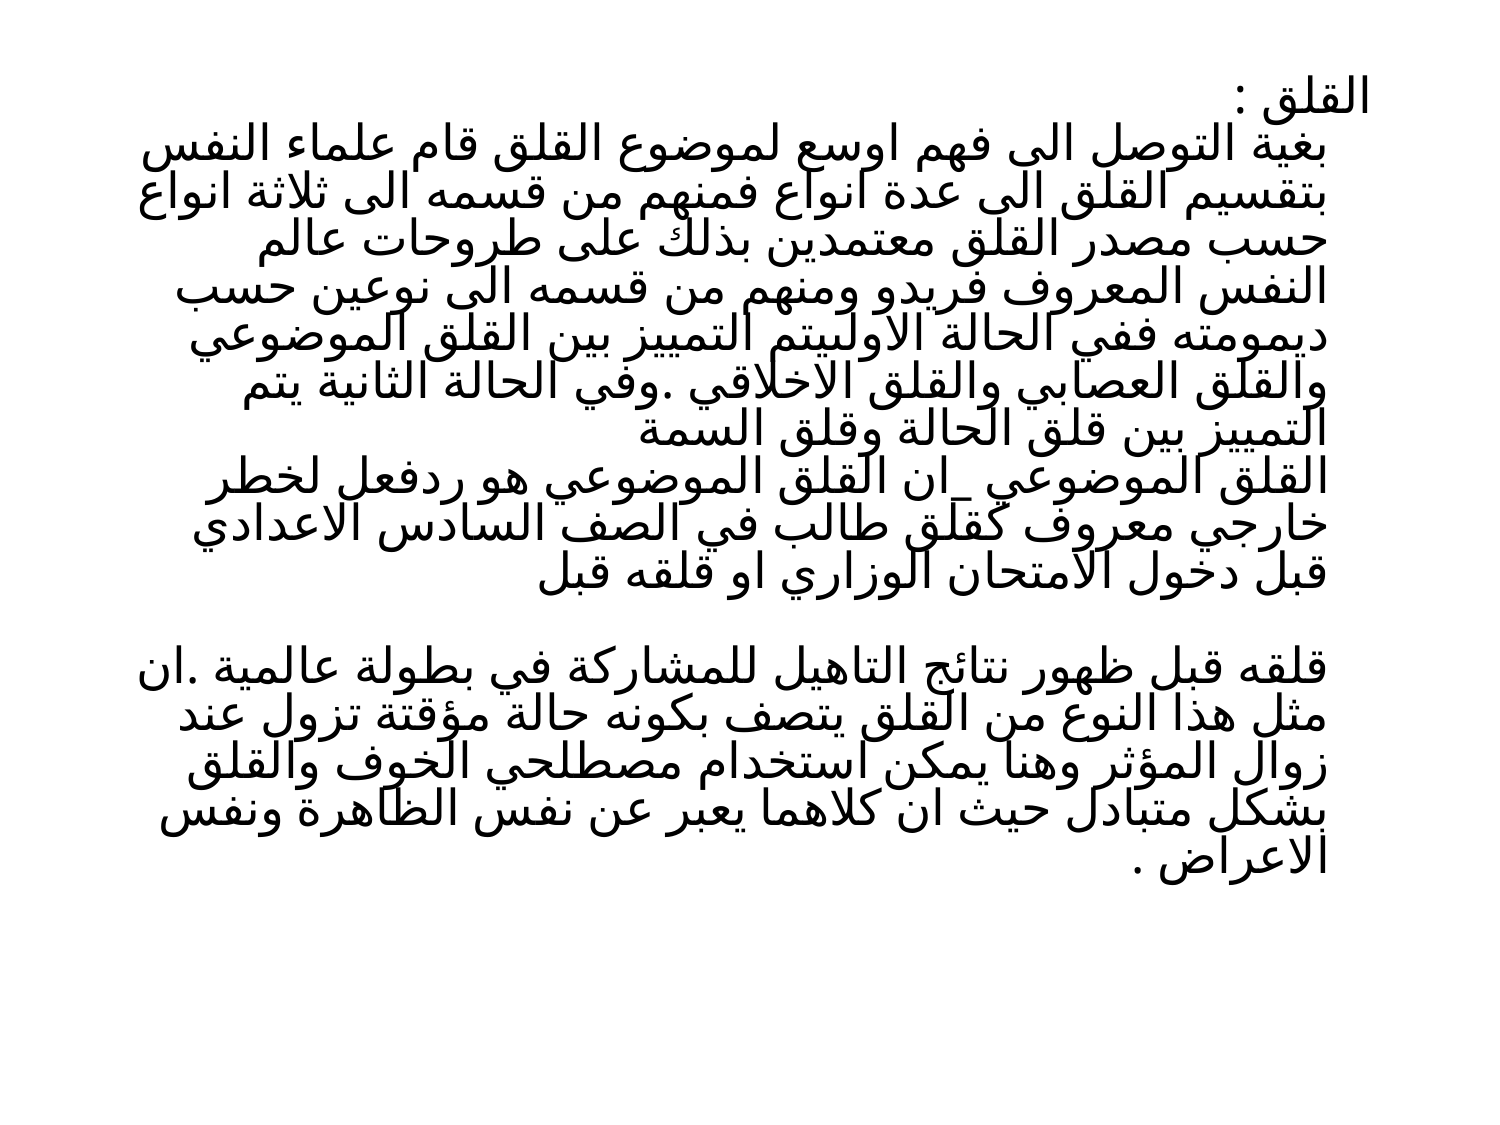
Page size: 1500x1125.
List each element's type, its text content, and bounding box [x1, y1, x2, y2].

title القلق : بغية التوصل الى فهم اوسع لموضوع القلق قام علماء النفس بتقسيم القلق الى عدة انواع فمنهم من قسمه الى ثلاثة انواع حسب مصدر القلق معتمدين بذلك على طروحات عالم النفس المعروف فريدو ومنهم من قسمه الى نوعين حسب ديمومته ففي الحالة الاولىيتم التمييز بين القلق الموضوعي والقلق العصابي والقلق الاخلاقي .وفي الحالة الثانية يتم التمييز بين قلق الحالة وقلق السمة القلق الموضوعي _ان القلق الموضوعي هو ردفعل لخطر خارجي معروف كقلق طالب في الصف السادس الاعدادي قبل دخول الامتحان الوزاري او قلقه قبل قلقه قبل ظهور نتائج التاهيل للمشاركة في بطولة عالمية .ان مثل هذا النوع من القلق يتصف بكونه حالة مؤقتة تزول عند زوال المؤثر وهنا يمكن استخدام مصطلحي الخوف والقلق بشكل متبادل حيث ان كلاهما يعبر عن نفس الظاهرة ونفس الاعراض . [112, 62, 1388, 1050]
